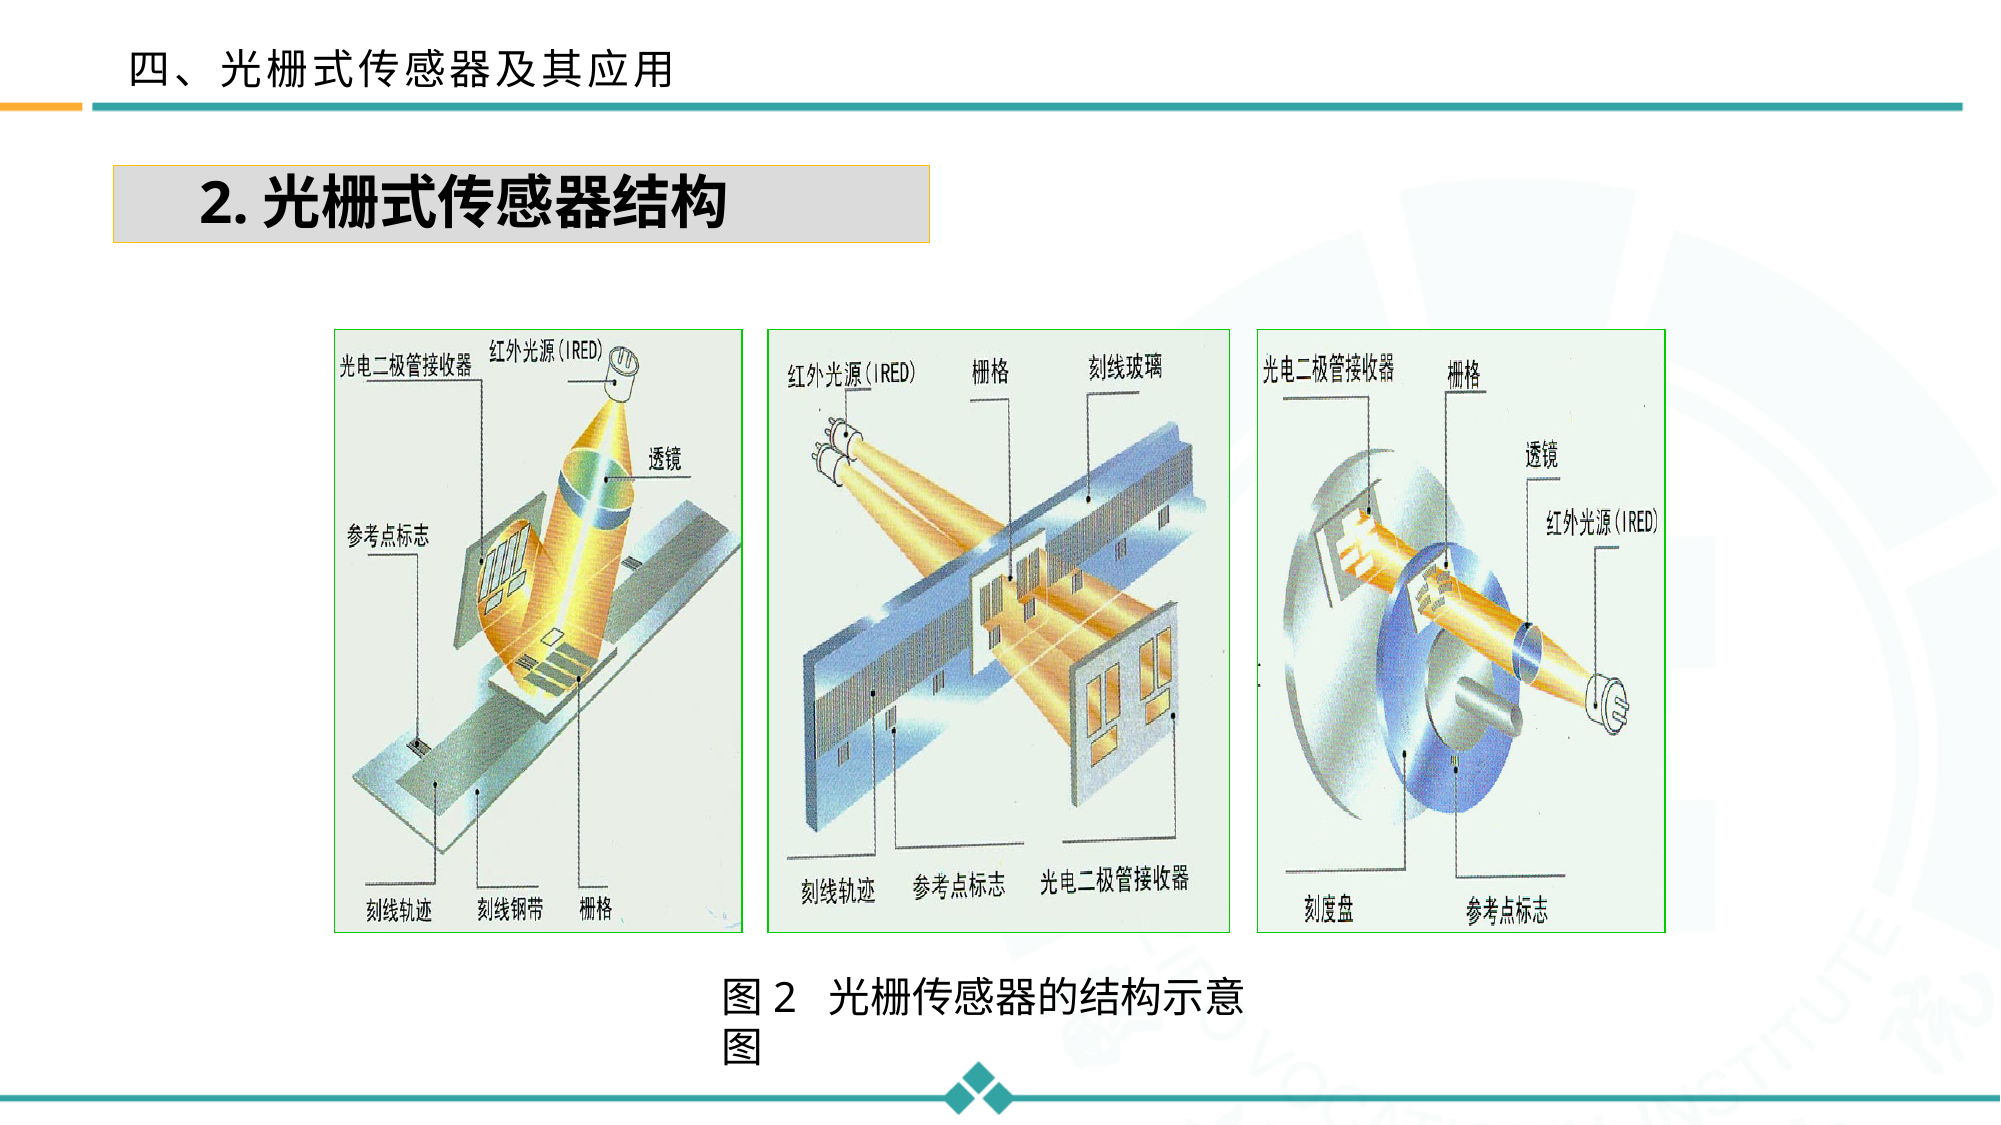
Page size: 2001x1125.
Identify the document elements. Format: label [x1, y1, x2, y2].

picture [0, 0, 2000, 1125]
text_box [335, 330, 1665, 932]
